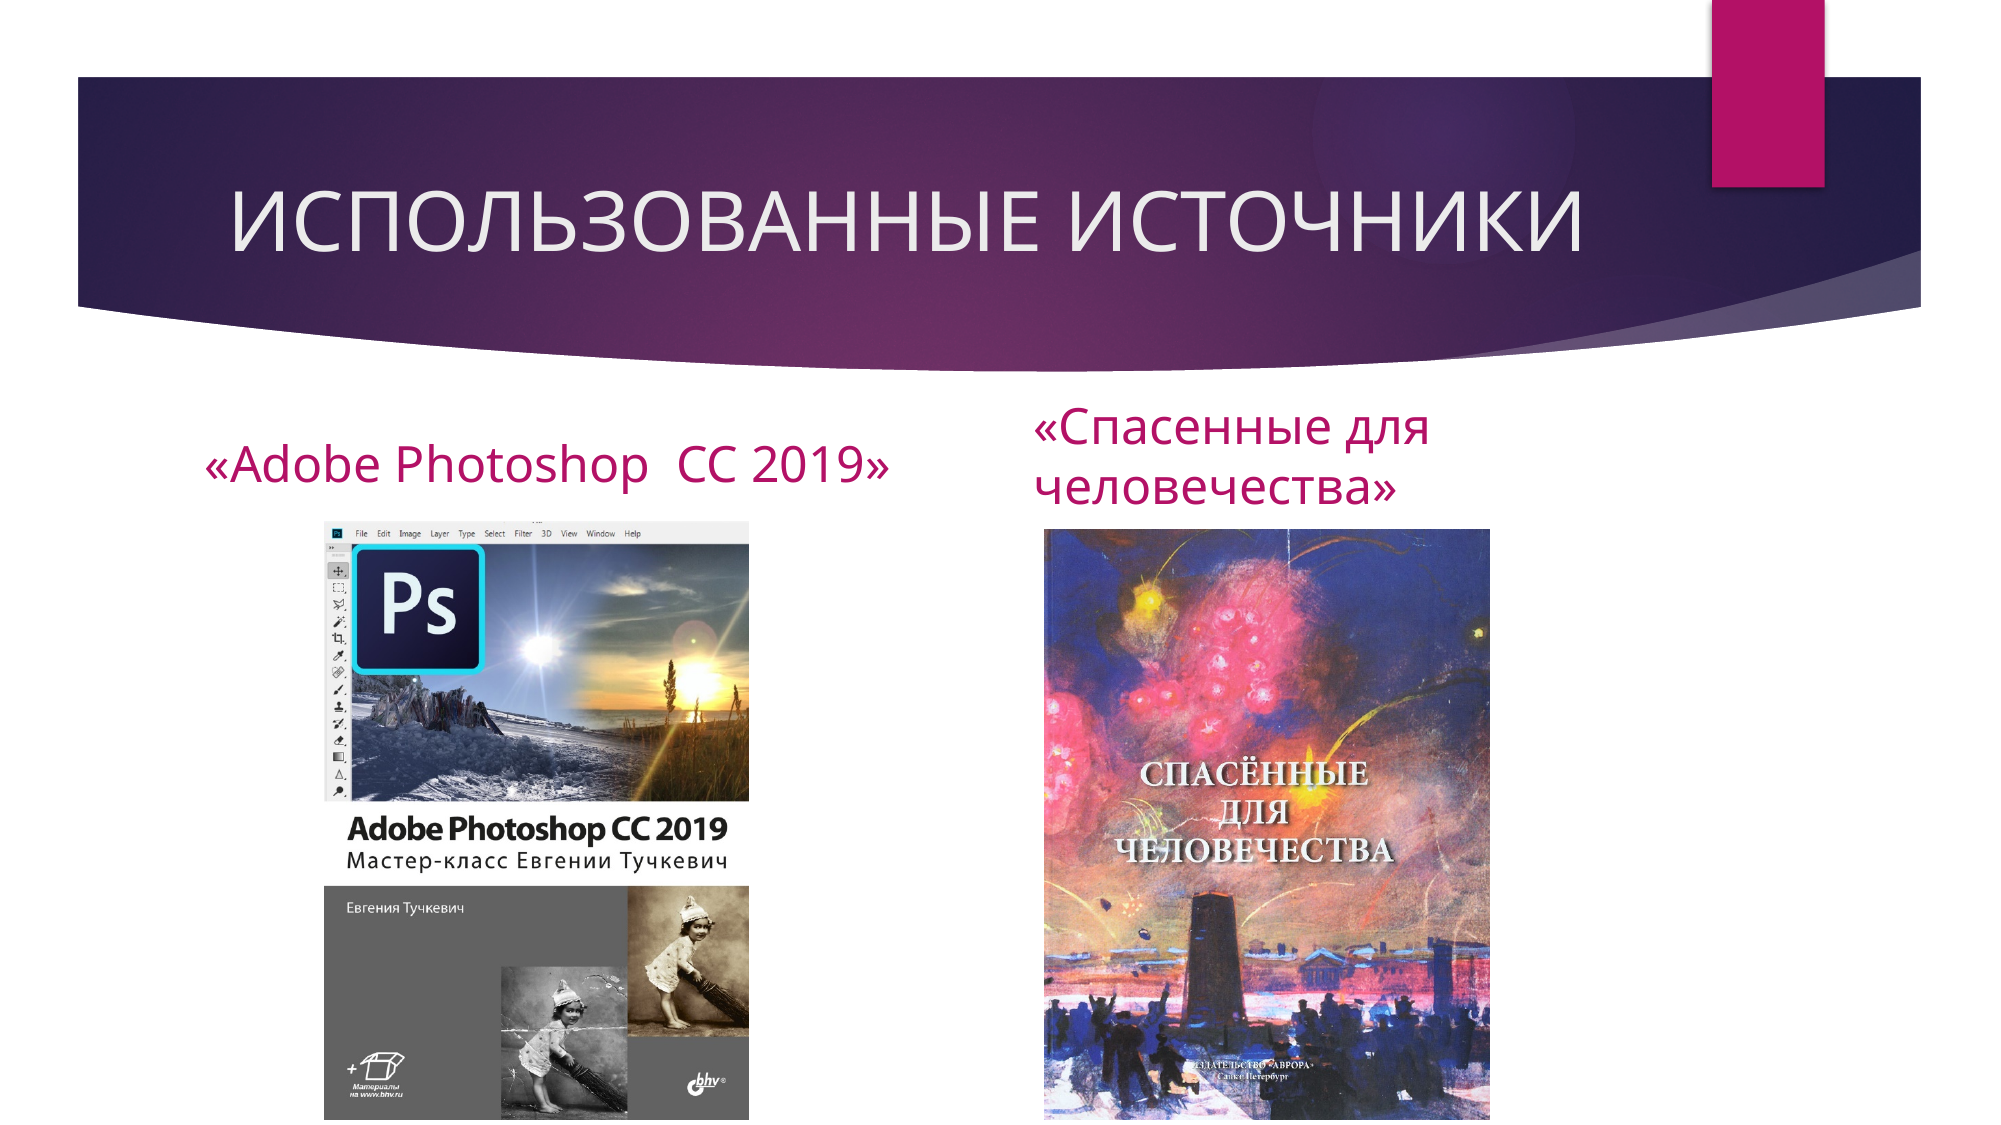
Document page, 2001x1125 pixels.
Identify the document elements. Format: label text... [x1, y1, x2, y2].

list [324, 521, 749, 1121]
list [1044, 529, 1490, 1121]
list «Adobe Photoshop CC 2019» [189, 405, 981, 501]
title ИСПОЛЬЗОВАННЫЕ ИСТОЧНИКИ [189, 159, 1627, 276]
list «Спасенные для человечества» [1018, 427, 1810, 522]
